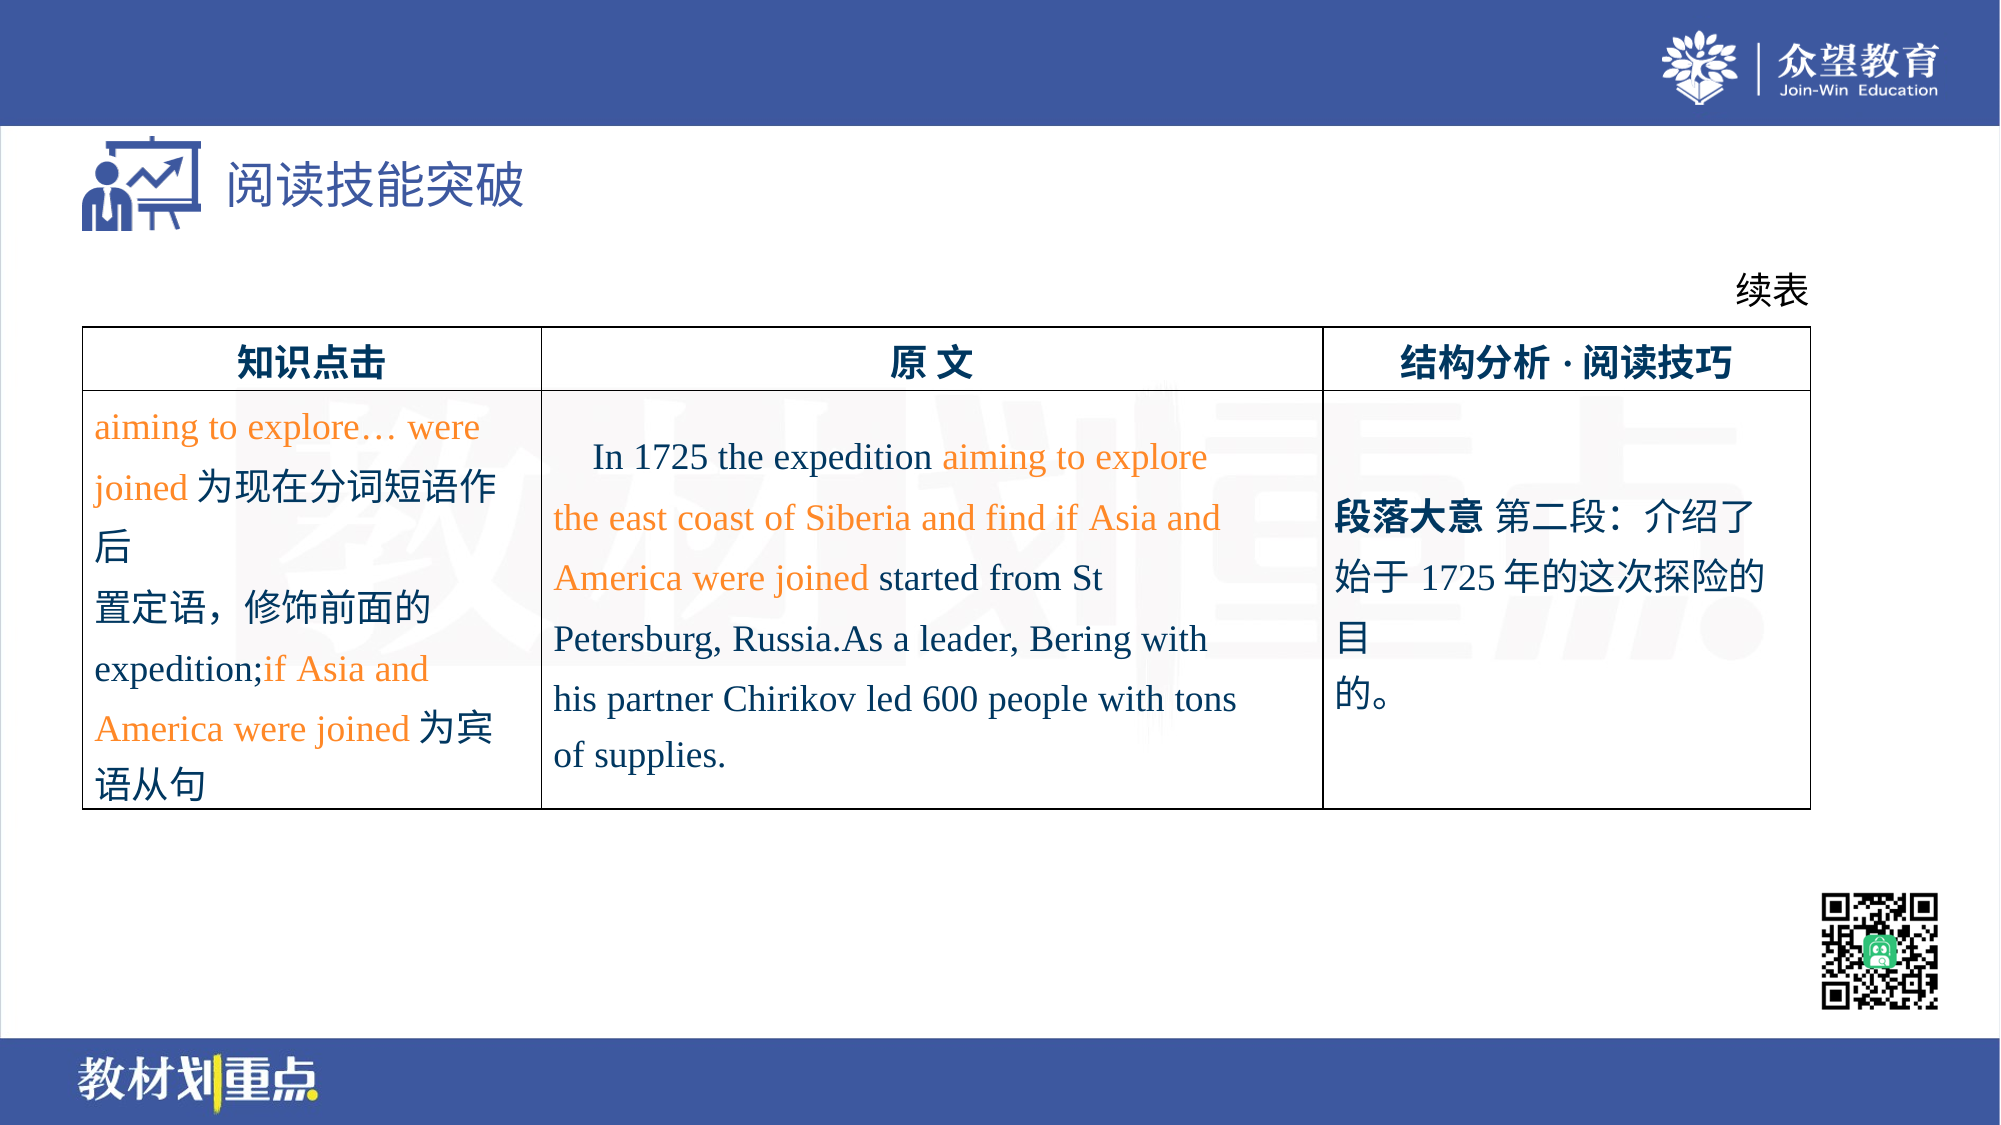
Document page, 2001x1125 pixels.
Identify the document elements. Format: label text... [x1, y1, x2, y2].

table_cell aiming to explore… were joined为现在分词短语作后 置定语，修饰前面的 expedition;if Asia and America were joined为宾 语从句 [83, 391, 541, 808]
table_header 结构分析·阅读技巧 [1324, 328, 1810, 390]
picture [0, 0, 2000, 1125]
table_header 原 文 [542, 328, 1322, 390]
table_cell 段落大意 第二段：介绍了 始于1725年的这次探险的目 的。 [1324, 391, 1810, 808]
table_header 知识点击 [83, 328, 541, 390]
table_cell In 1725 the expedition aiming to explore the east coast of Siberia and find if Asia and America were joined started from St Petersburg, Russia.As a leader, Bering with his partner Chirikov led 600 people with tons of supplies. [542, 391, 1322, 808]
text_box 续表 [1734, 247, 1811, 312]
